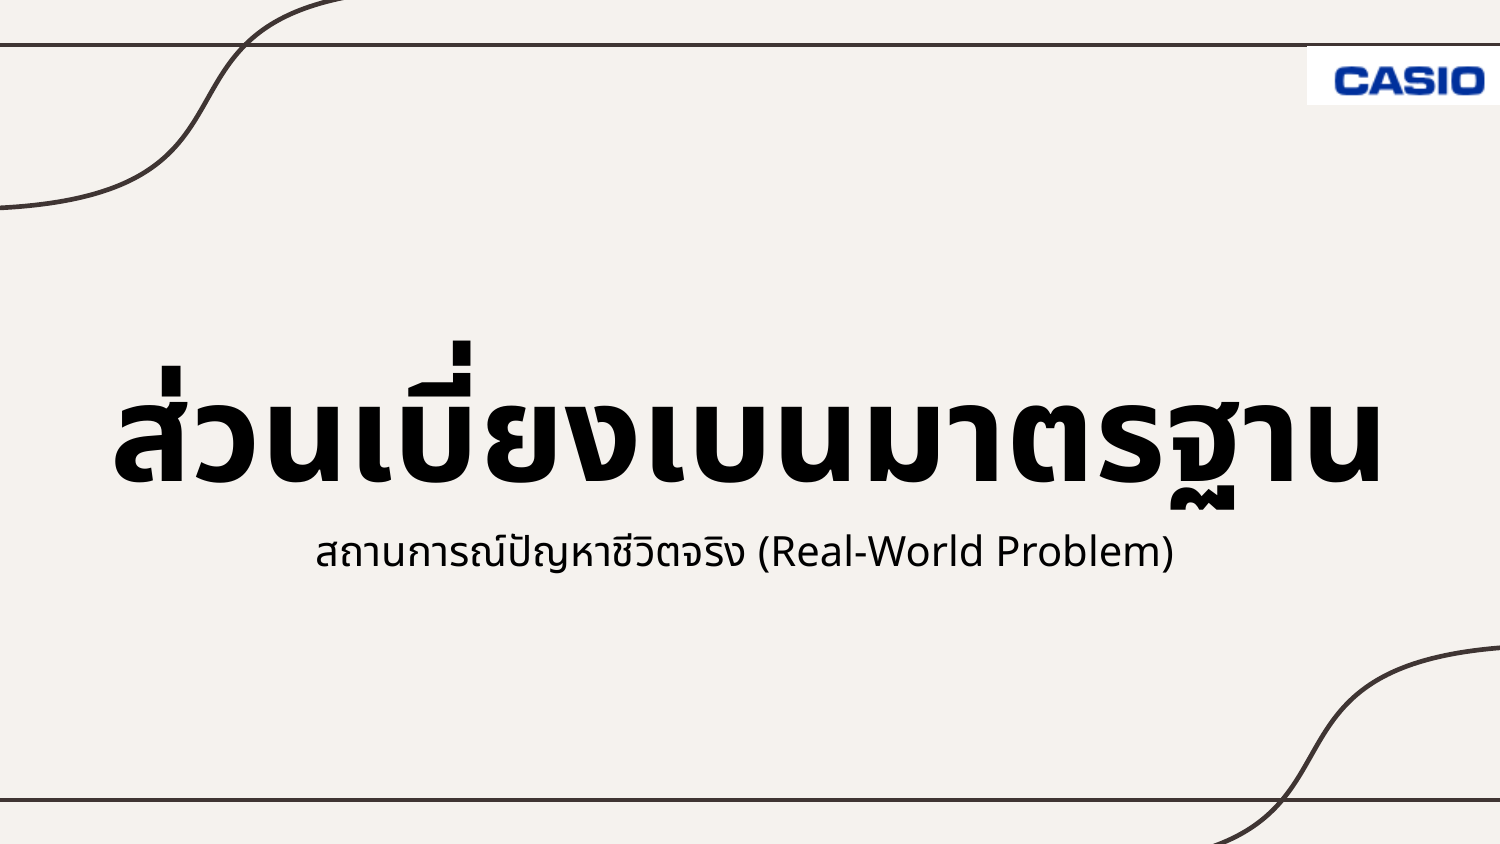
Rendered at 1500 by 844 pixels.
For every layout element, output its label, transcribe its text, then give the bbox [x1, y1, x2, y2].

text_box สถานการณ์ปัญหาชีวิตจริง (Real-World Problem) [0, 520, 1500, 580]
picture [1307, 46, 1500, 105]
title ส่วนเบี่ยงเบนมาตรฐาน [29, 187, 1471, 520]
